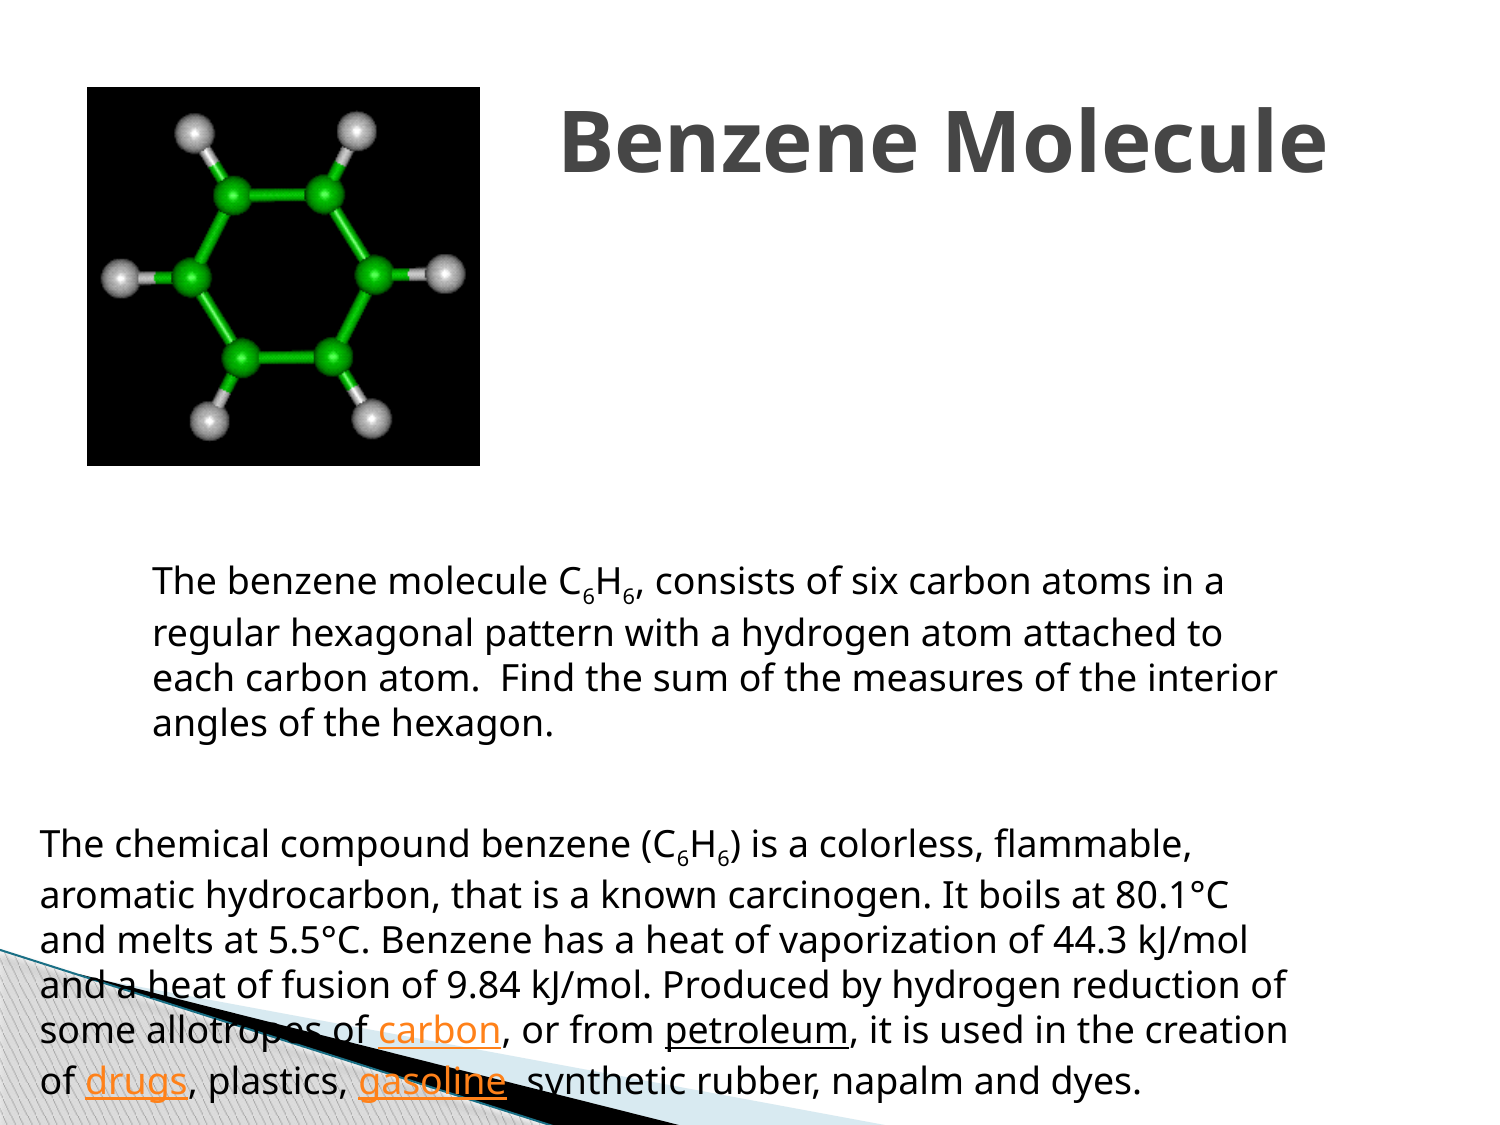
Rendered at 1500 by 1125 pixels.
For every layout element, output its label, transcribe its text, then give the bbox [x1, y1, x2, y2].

title Benzene Molecule [75, 45, 1425, 233]
text_box The chemical compound benzene (C6H6) is a colorless, flammable, aromatic hydrocarbon, that is a known carcinogen. It boils at 80.1°C and melts at 5.5°C. Benzene has a heat of vaporization of 44.3 kJ/mol and a heat of fusion of 9.84 kJ/mol. Produced by hydrogen reduction of some allotropes of carbon, or from petroleum, it is used in the creation of drugs, plastics, gasoline, synthetic rubber, napalm and dyes. [24, 812, 1313, 1116]
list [87, 87, 480, 466]
text_box The benzene molecule C6H6, consists of six carbon atoms in a regular hexagonal pattern with a hydrogen atom attached to each carbon atom. Find the sum of the measures of the interior angles of the hexagon. [137, 549, 1325, 751]
